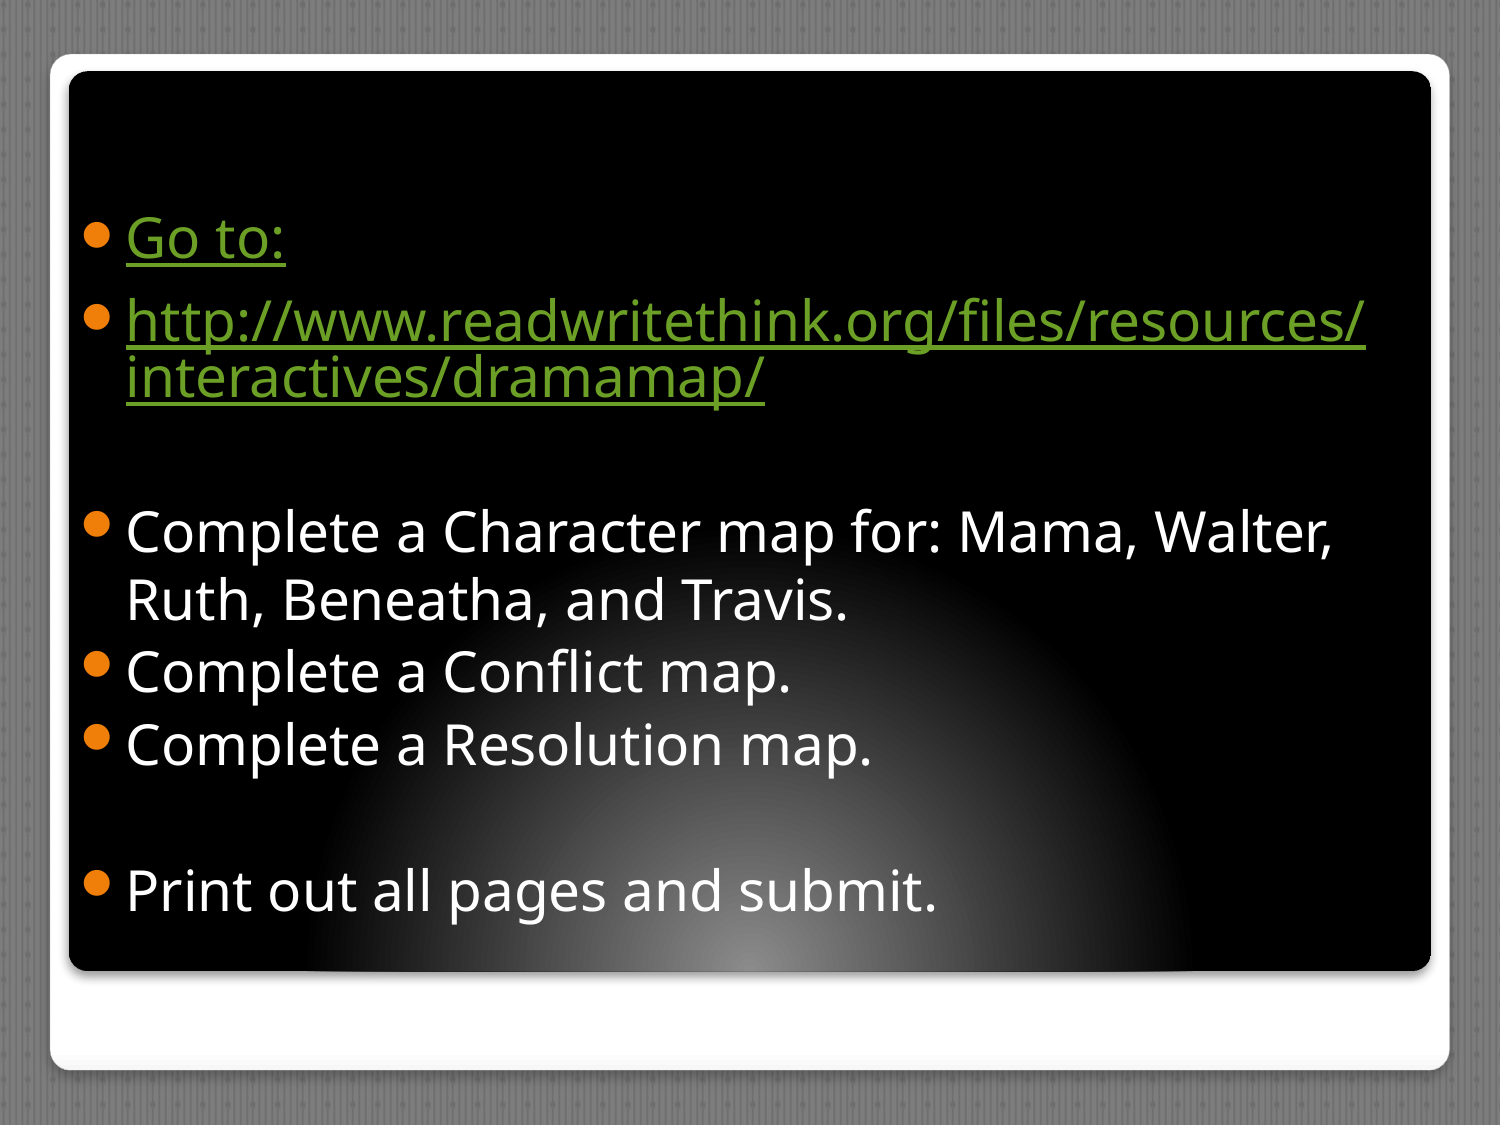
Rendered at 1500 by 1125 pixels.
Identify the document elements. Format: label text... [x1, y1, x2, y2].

list Go to: http://www.readwritethink.org/files/resources/interactives/dramamap/ Complete a Character map for: Mama, Walter, Ruth, Beneatha, and Travis. Complete a Conflict map. Complete a Resolution map. Print out all pages and submit. [50, 187, 1393, 875]
title [1393, 275, 1455, 448]
